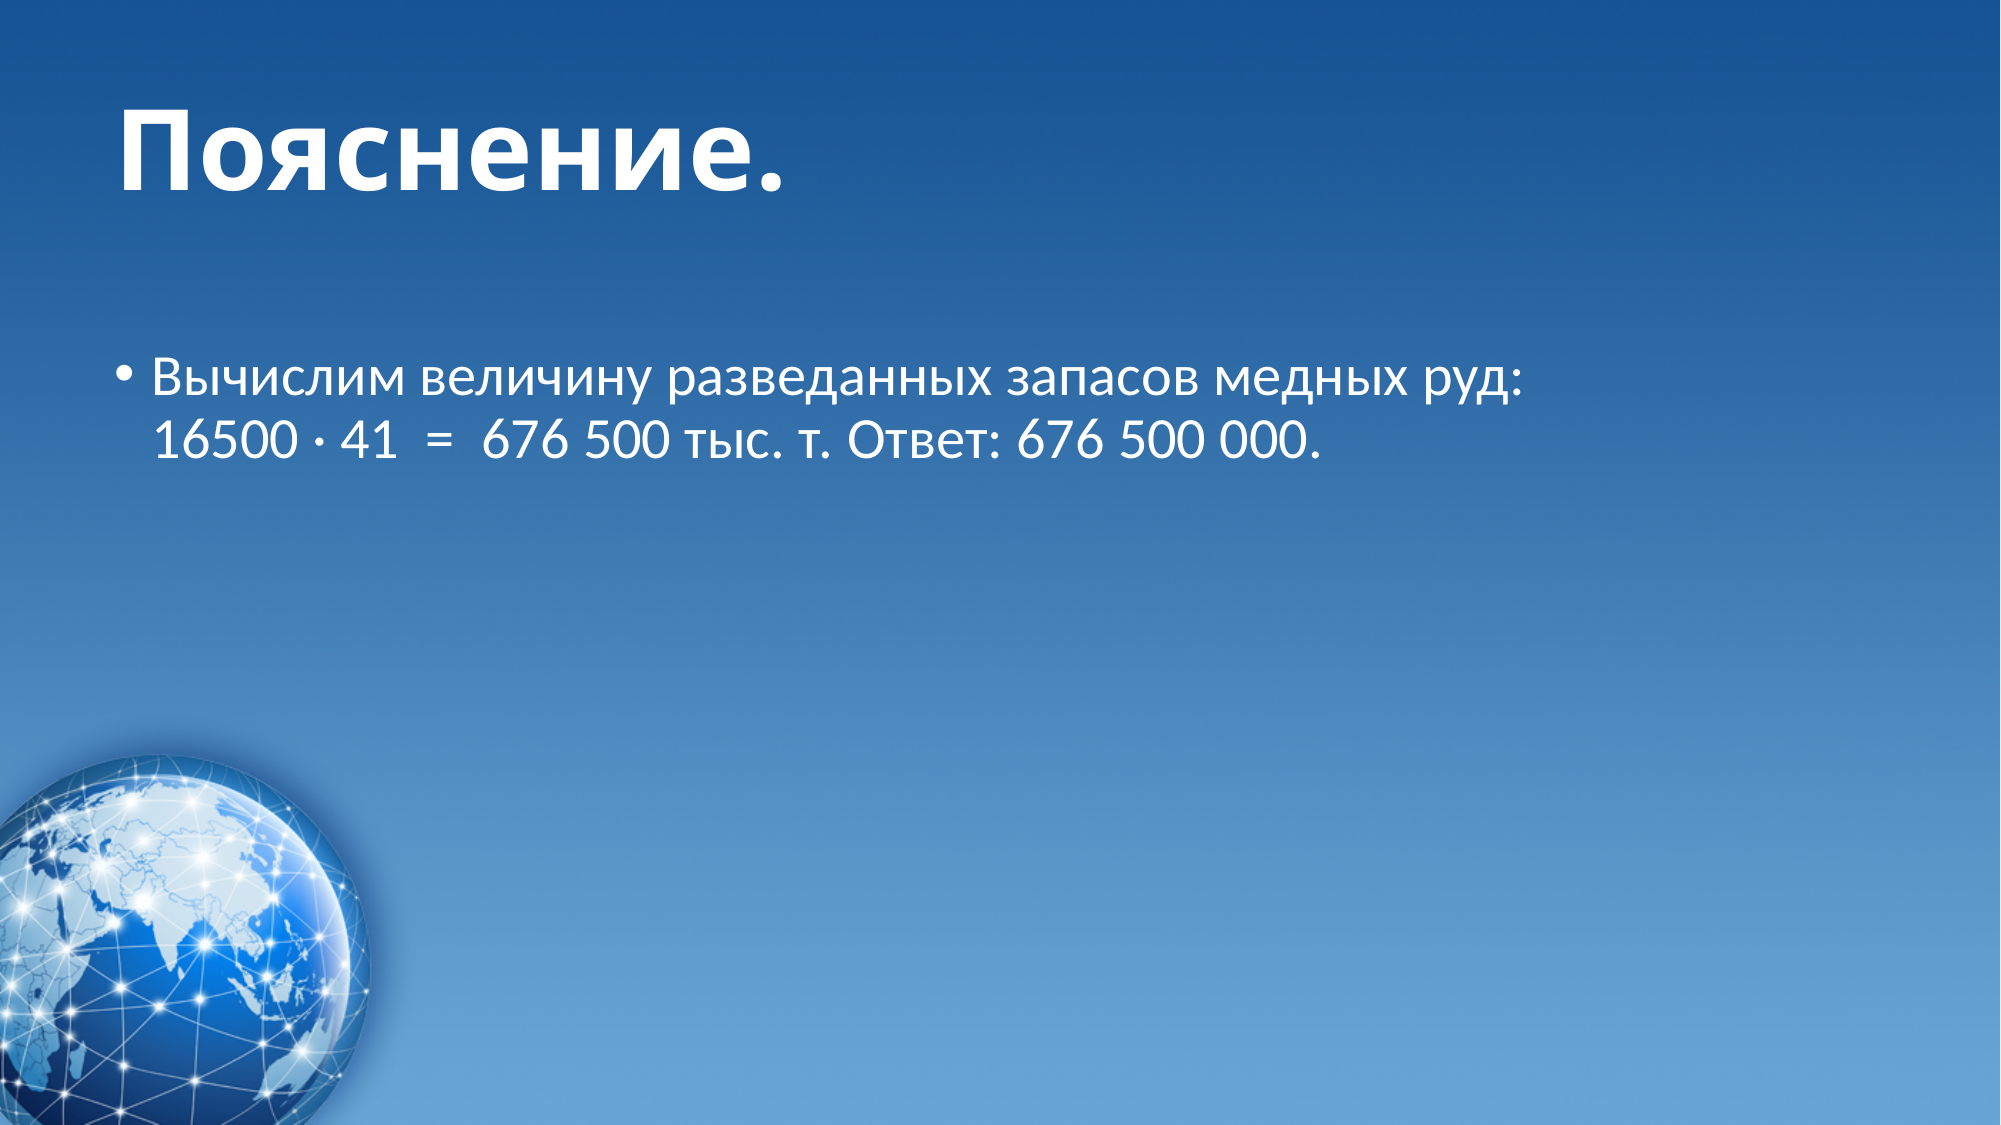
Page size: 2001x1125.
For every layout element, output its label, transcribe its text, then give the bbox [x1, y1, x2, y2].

list Вычислим величину разведанных запасов медных руд: 16500 · 41 = 676 500 тыс. т. Ответ: 676 500 000. [99, 337, 1863, 1014]
title Пояснение. [99, 45, 1863, 264]
picture [0, 0, 2001, 1125]
